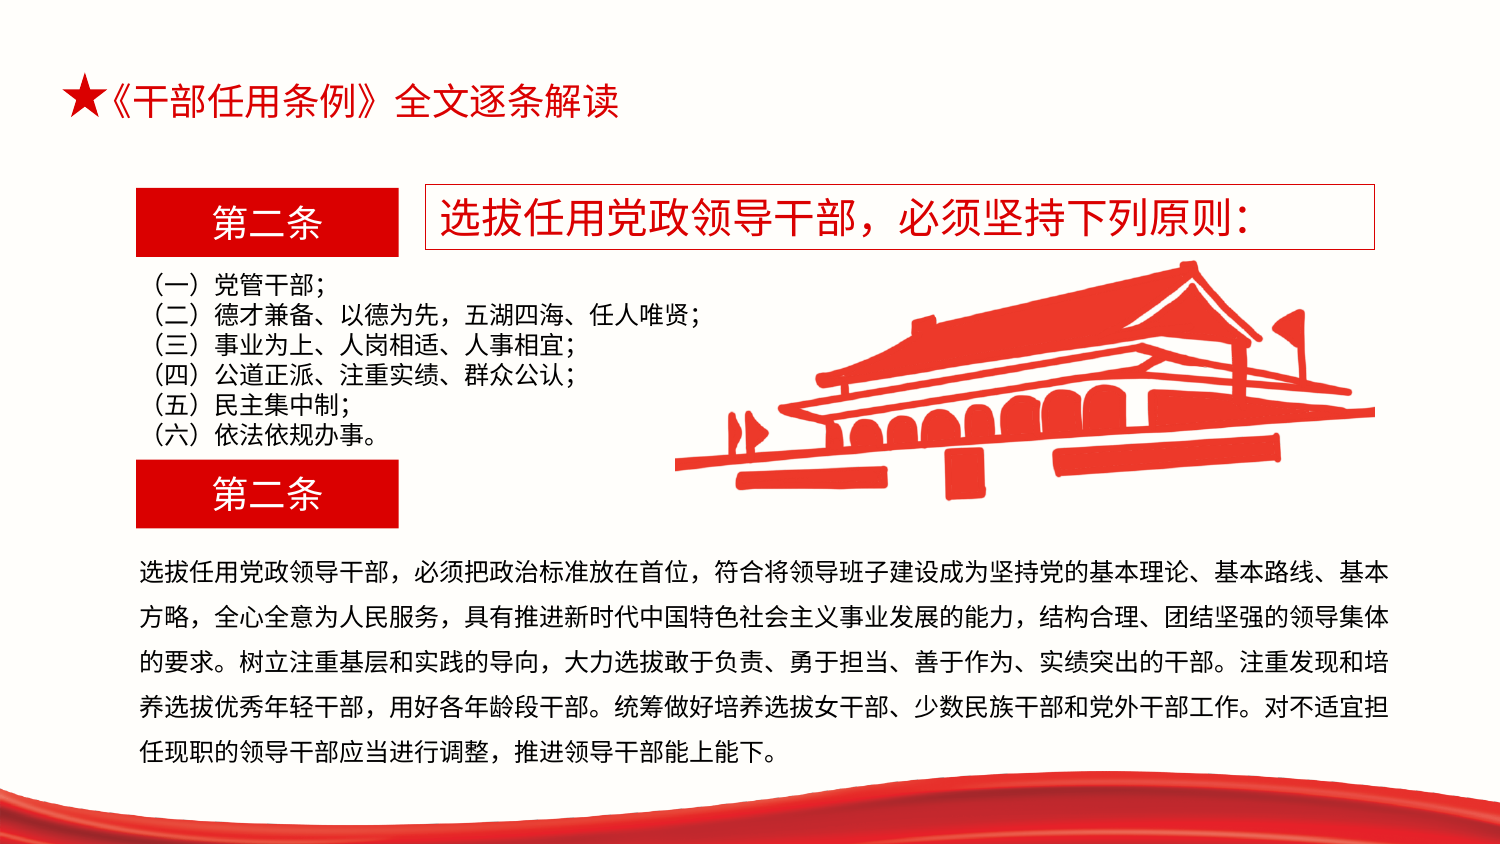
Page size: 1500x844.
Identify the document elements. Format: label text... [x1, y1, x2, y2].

picture [674, 246, 1375, 527]
text_box 第二条 [136, 187, 399, 257]
picture [0, 771, 1500, 844]
text_box 选拔任用党政领导干部，必须坚持下列原则： [425, 184, 1375, 250]
text_box 第二条 [136, 459, 399, 529]
text_box （一）党管干部； （二）德才兼备、以德为先，五湖四海、任人唯贤； （三）事业为上、人岗相适、人事相宜； （四）公道正派、注重实绩、群众公认； （五）民主集中制； （六）依法依规办事。 [124, 262, 674, 457]
text_box 选拔任用党政领导干部，必须把政治标准放在首位，符合将领导班子建设成为坚持党的基本理论、基本路线、基本方略，全心全意为人民服务，具有推进新时代中国特色社会主义事业发展的能力，结构合理、团结坚强的领导集体的要求。树立注重基层和实践的导向，大力选拔敢于负责、勇于担当、善于作为、实绩突出的干部。注重发现和培养选拔优秀年轻干部，用好各年龄段干部。统筹做好培养选拔女干部、少数民族干部和党外干部工作。对不适宜担任现职的领导干部应当进行调整，推进领导干部能上能下。 [124, 534, 1413, 774]
